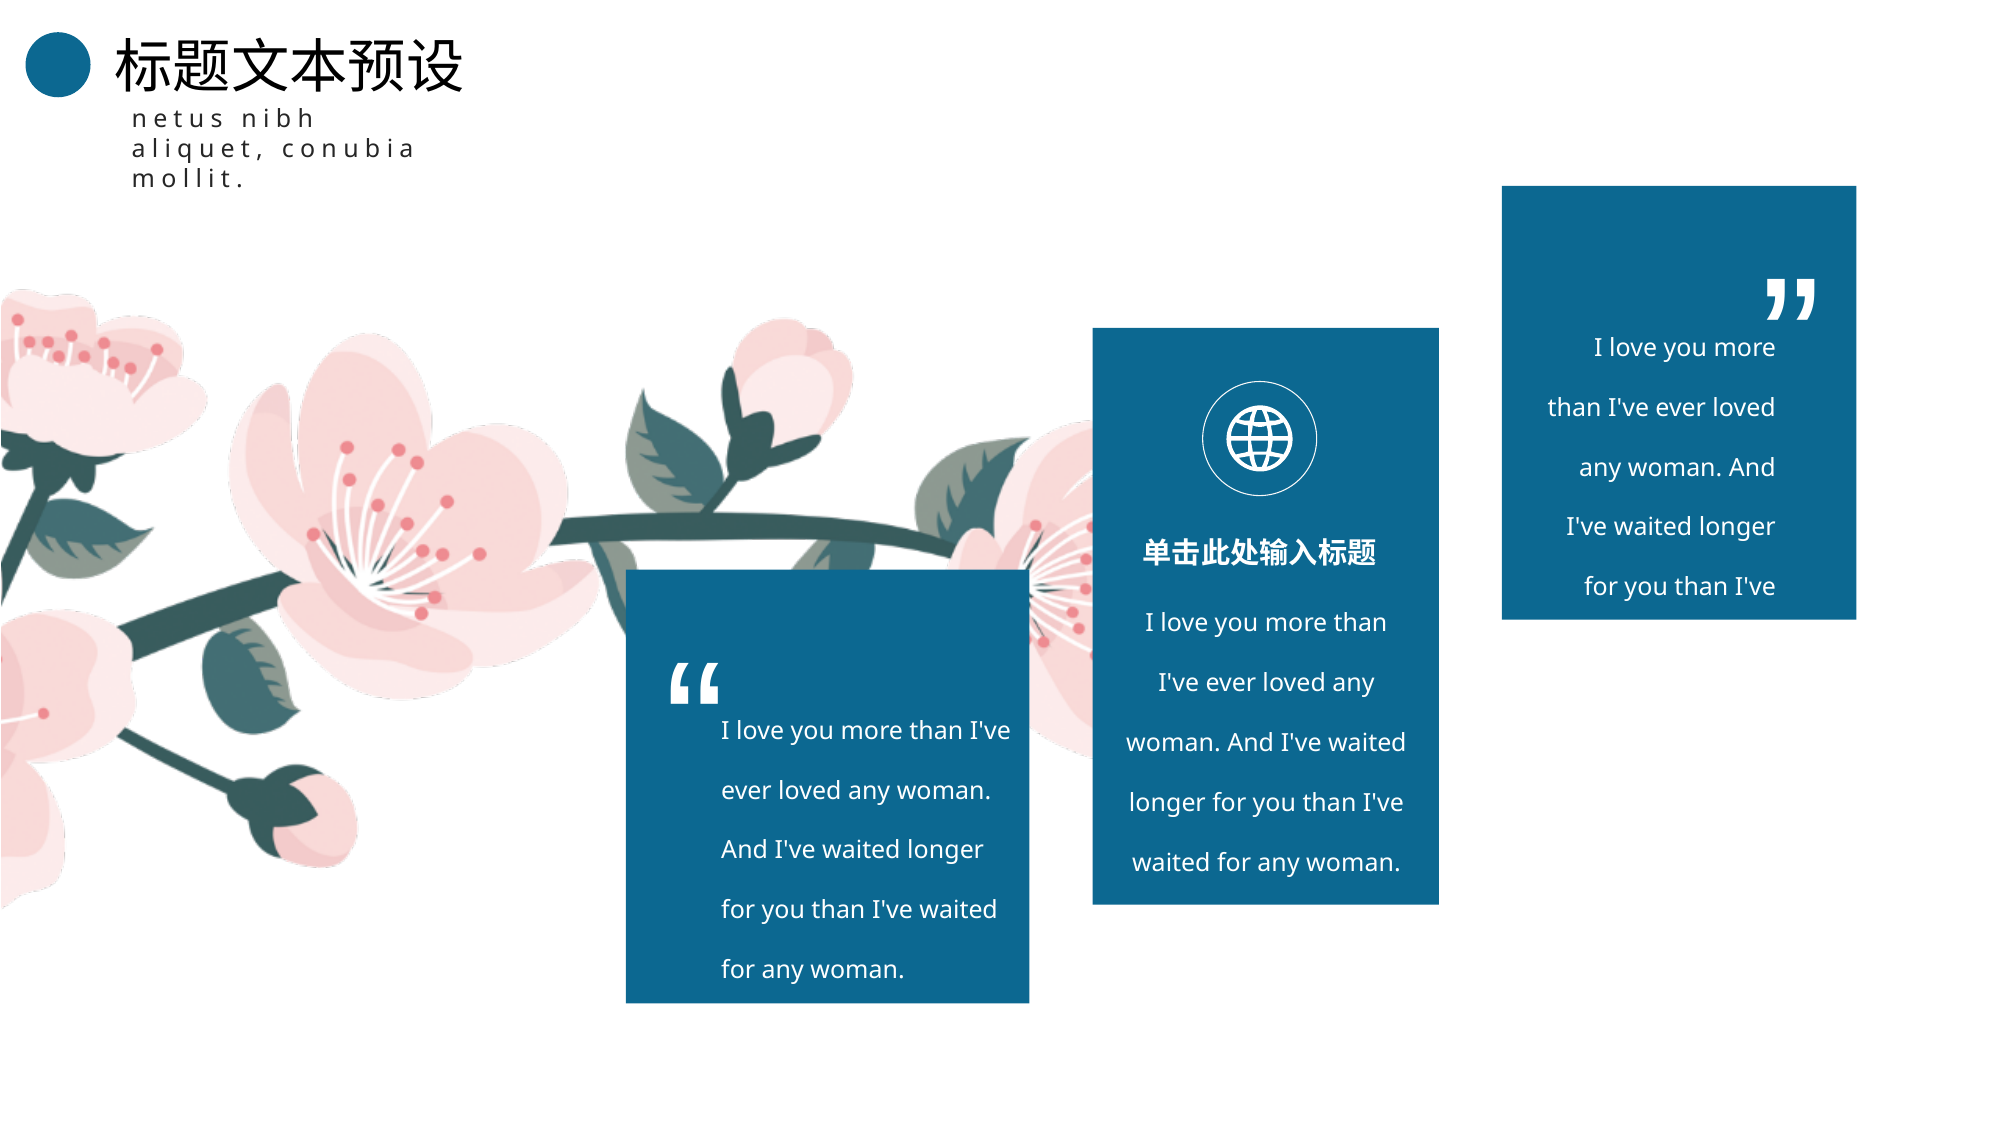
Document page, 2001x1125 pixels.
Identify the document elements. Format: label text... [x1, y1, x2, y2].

text_box I love you more than I've ever loved any woman. And I've waited longer for you than I've waited for any woman. [1226, 569, 1424, 884]
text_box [25, 21, 525, 186]
text_box I love you more than I've ever loved any woman. And I've waited longer for you than I've waited for any woman. [1519, 293, 1791, 728]
picture [1, 0, 1226, 1093]
text_box [1226, 327, 1439, 905]
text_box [1202, 381, 1317, 496]
text_box ” [1745, 214, 1837, 450]
text_box 单击此处输入标题 [1226, 534, 1396, 570]
text_box [1501, 185, 1857, 620]
